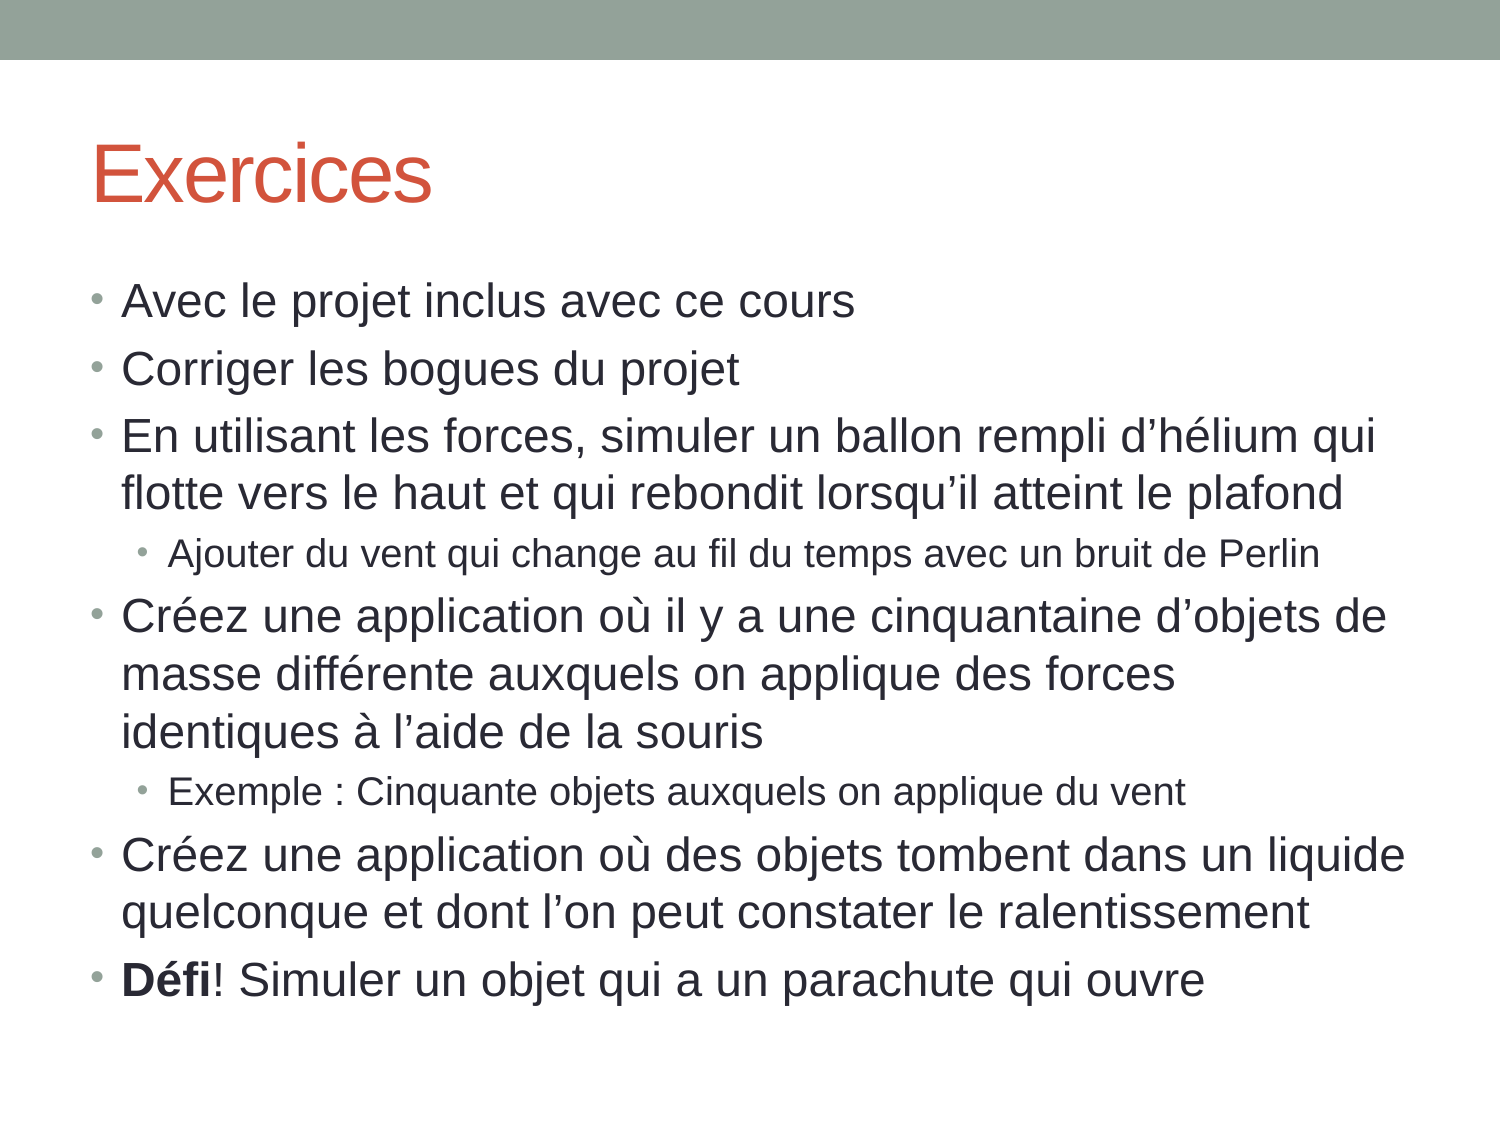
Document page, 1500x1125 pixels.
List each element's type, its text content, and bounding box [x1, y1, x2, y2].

title Exercices [75, 87, 1425, 250]
list Avec le projet inclus avec ce cours Corriger les bogues du projet En utilisant les forces, simuler un ballon rempli d’hélium qui flotte vers le haut et qui rebondit lorsqu’il atteint le plafond Ajouter du vent qui change au fil du temps avec un bruit de Perlin Créez une application où il y a une cinquantaine d’objets de masse différente auxquels on applique des forces identiques à l’aide de la souris Exemple : Cinquante objets auxquels on applique du vent Créez une application où des objets tombent dans un liquide quelconque et dont l’on peut constater le ralentissement Défi! Simuler un objet qui a un parachute qui ouvre [75, 262, 1425, 1063]
